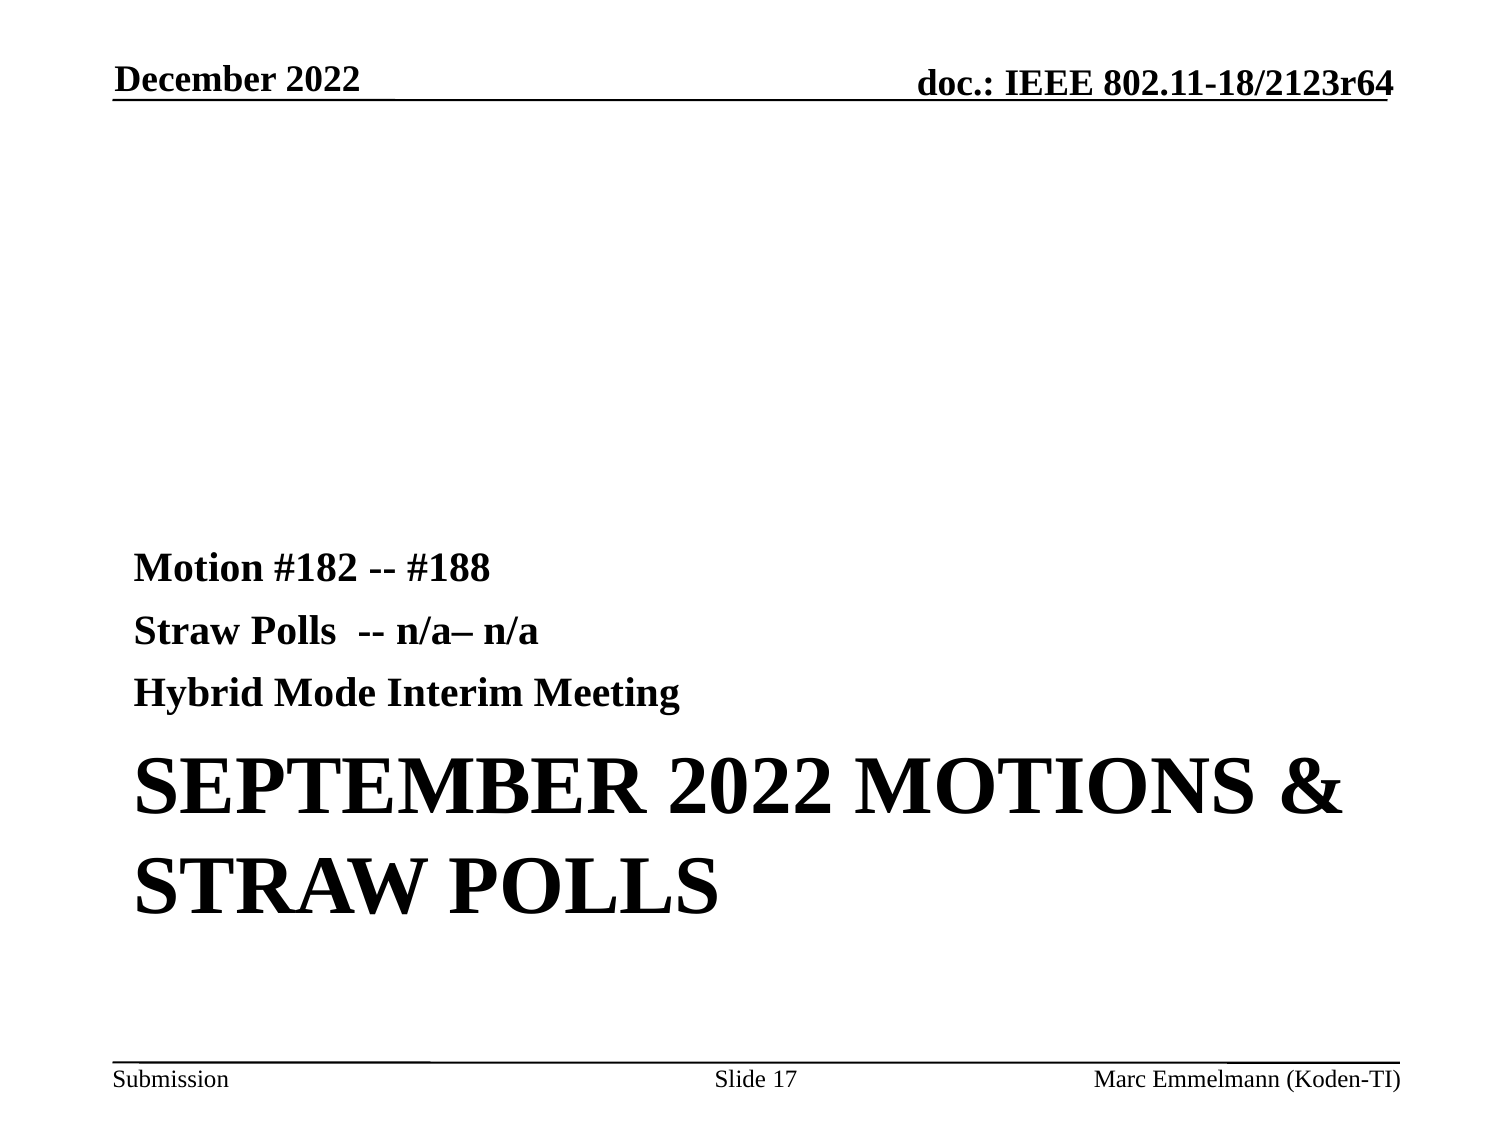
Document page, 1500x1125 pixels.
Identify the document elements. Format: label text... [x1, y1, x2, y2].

slide_number Slide 17 [712, 1061, 800, 1123]
title September 2022 Motions & Straw Polls [118, 724, 1394, 947]
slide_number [114, 54, 423, 100]
footer Marc Emmelmann (Koden-TI) [878, 1061, 1402, 1093]
list Motion #182 -- #188 Straw Polls -- n/a– n/a Hybrid Mode Interim Meeting [118, 476, 1394, 724]
